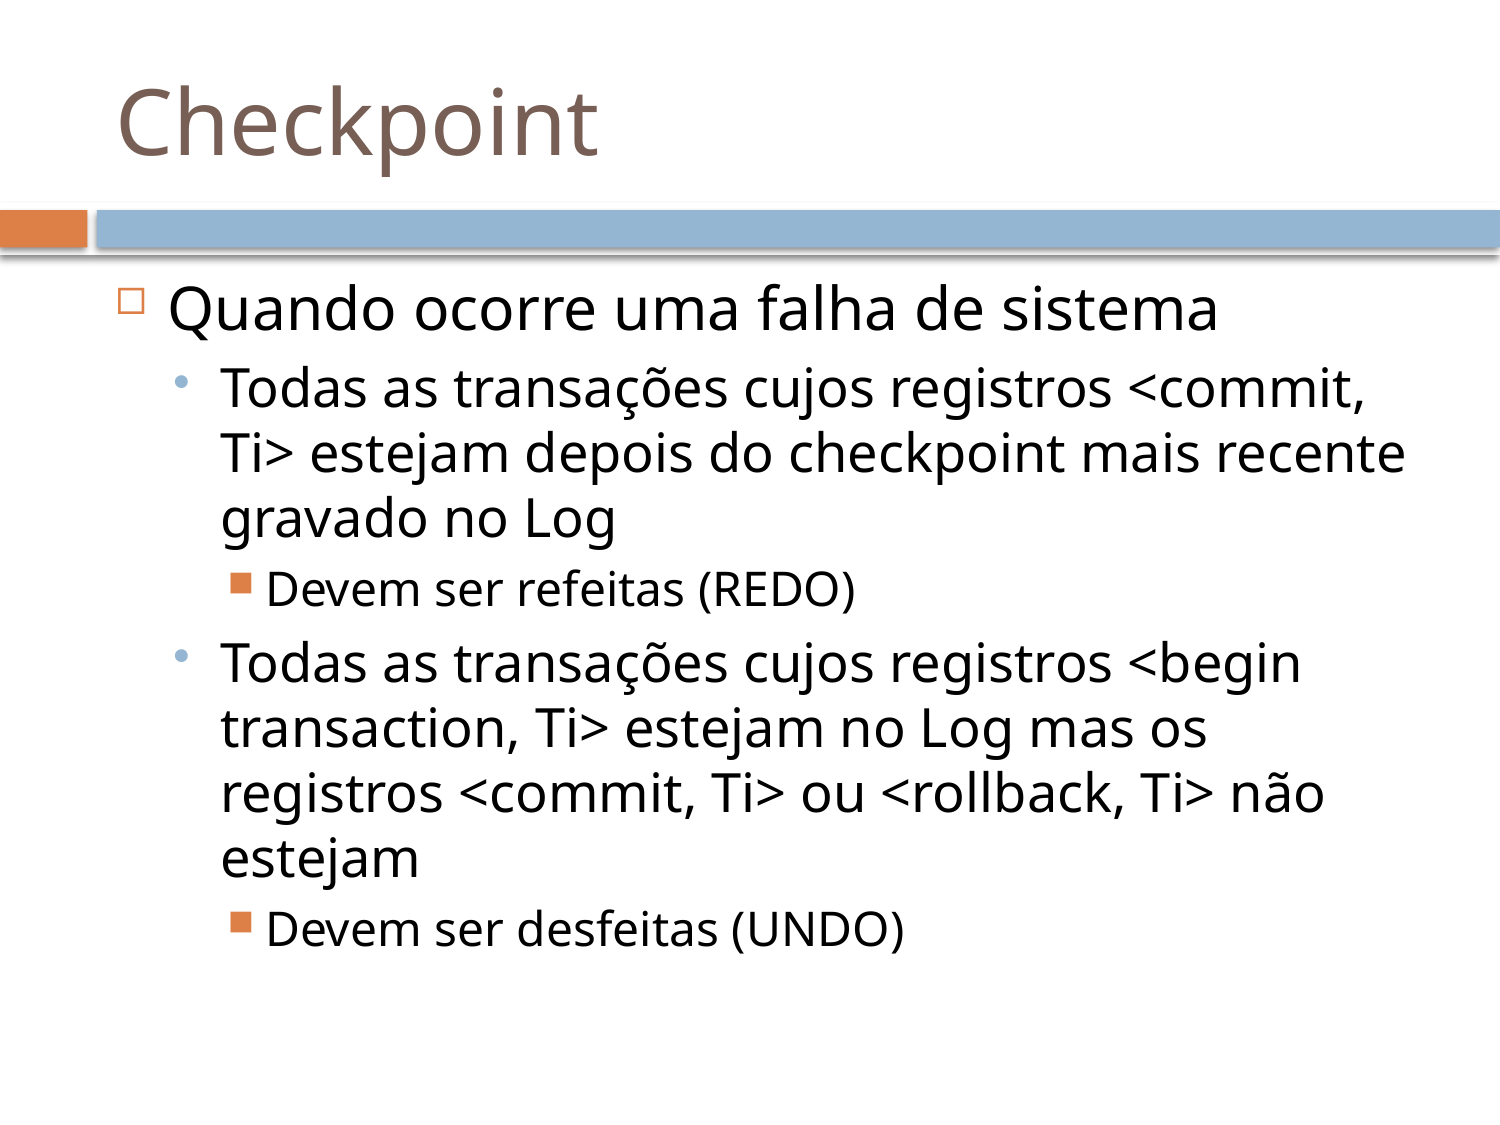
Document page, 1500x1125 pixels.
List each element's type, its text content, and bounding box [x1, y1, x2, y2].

title Checkpoint [100, 37, 1438, 200]
list Quando ocorre uma falha de sistema Todas as transações cujos registros <commit, Ti> estejam depois do checkpoint mais recente gravado no Log Devem ser refeitas (REDO) Todas as transações cujos registros <begin transaction, Ti> estejam no Log mas os registros <commit, Ti> ou <rollback, Ti> não estejam Devem ser desfeitas (UNDO) [100, 262, 1438, 1005]
